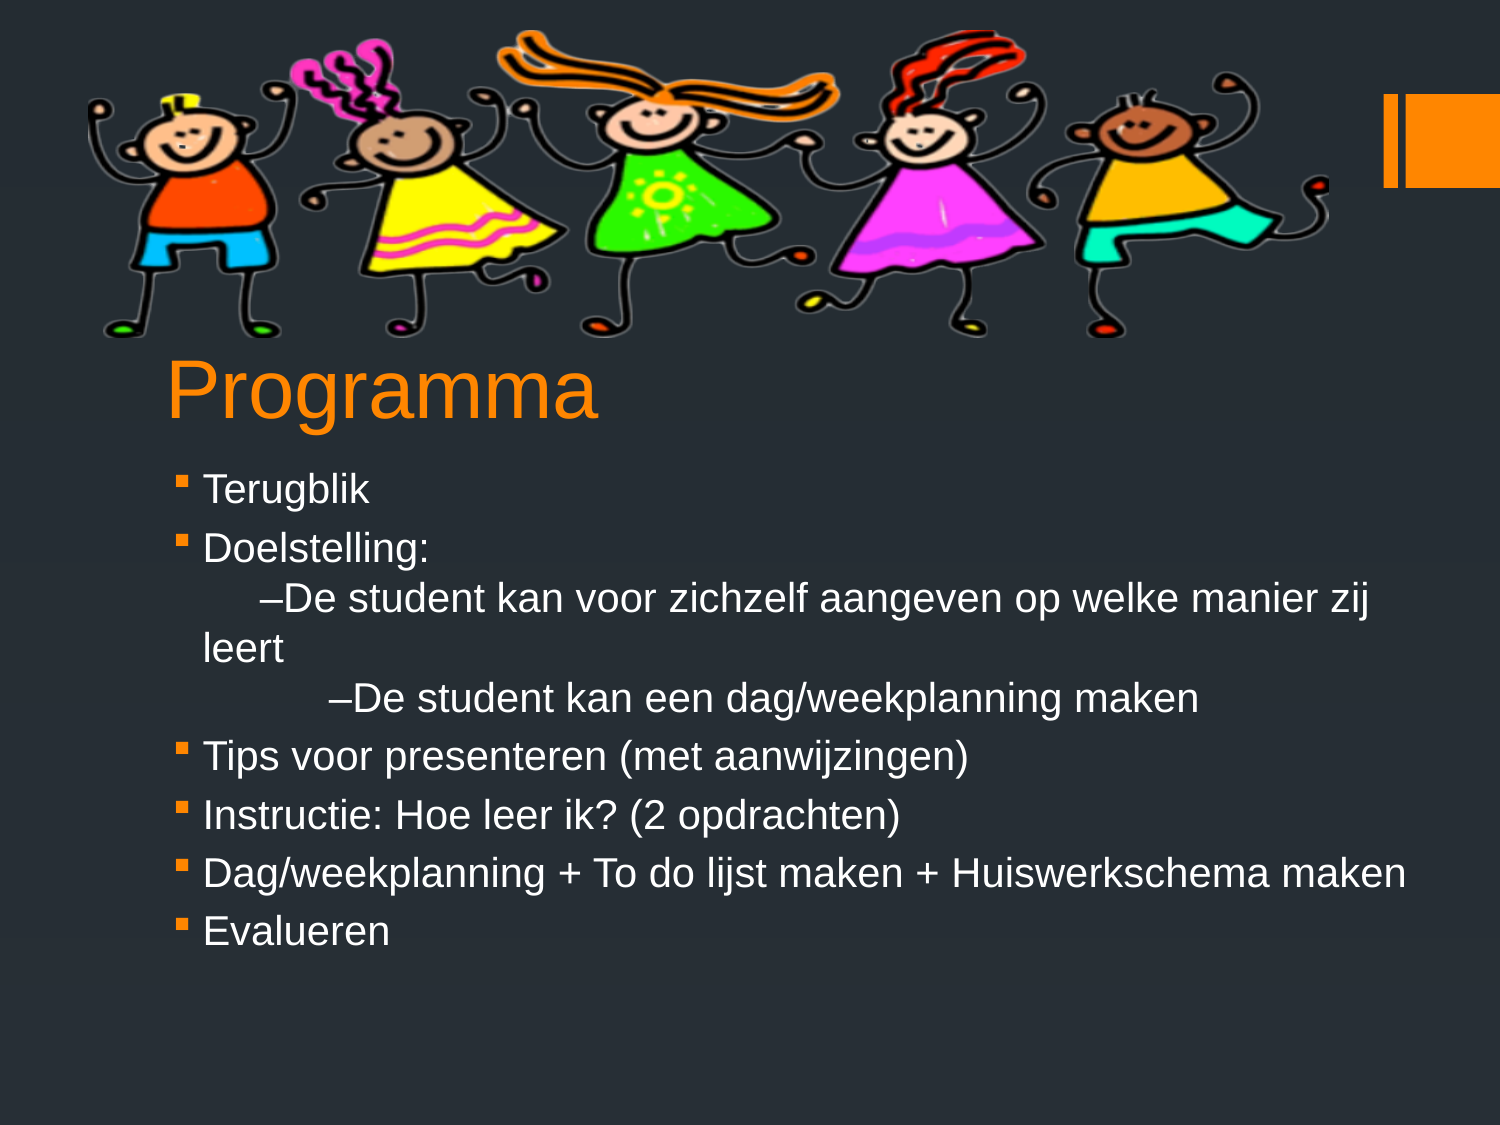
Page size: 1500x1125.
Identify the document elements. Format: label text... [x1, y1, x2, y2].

picture [87, 30, 1330, 339]
title Programma [150, 253, 1350, 443]
list Terugblik Doelstelling: –De student kan voor zichzelf aangeven op welke manier zij leert –De student kan een dag/weekplanning maken Tips voor presenteren (met aanwijzingen) Instructie: Hoe leer ik? (2 opdrachten) Dag/weekplanning + To do lijst maken + Huiswerkschema maken Evalueren [150, 454, 1471, 1035]
